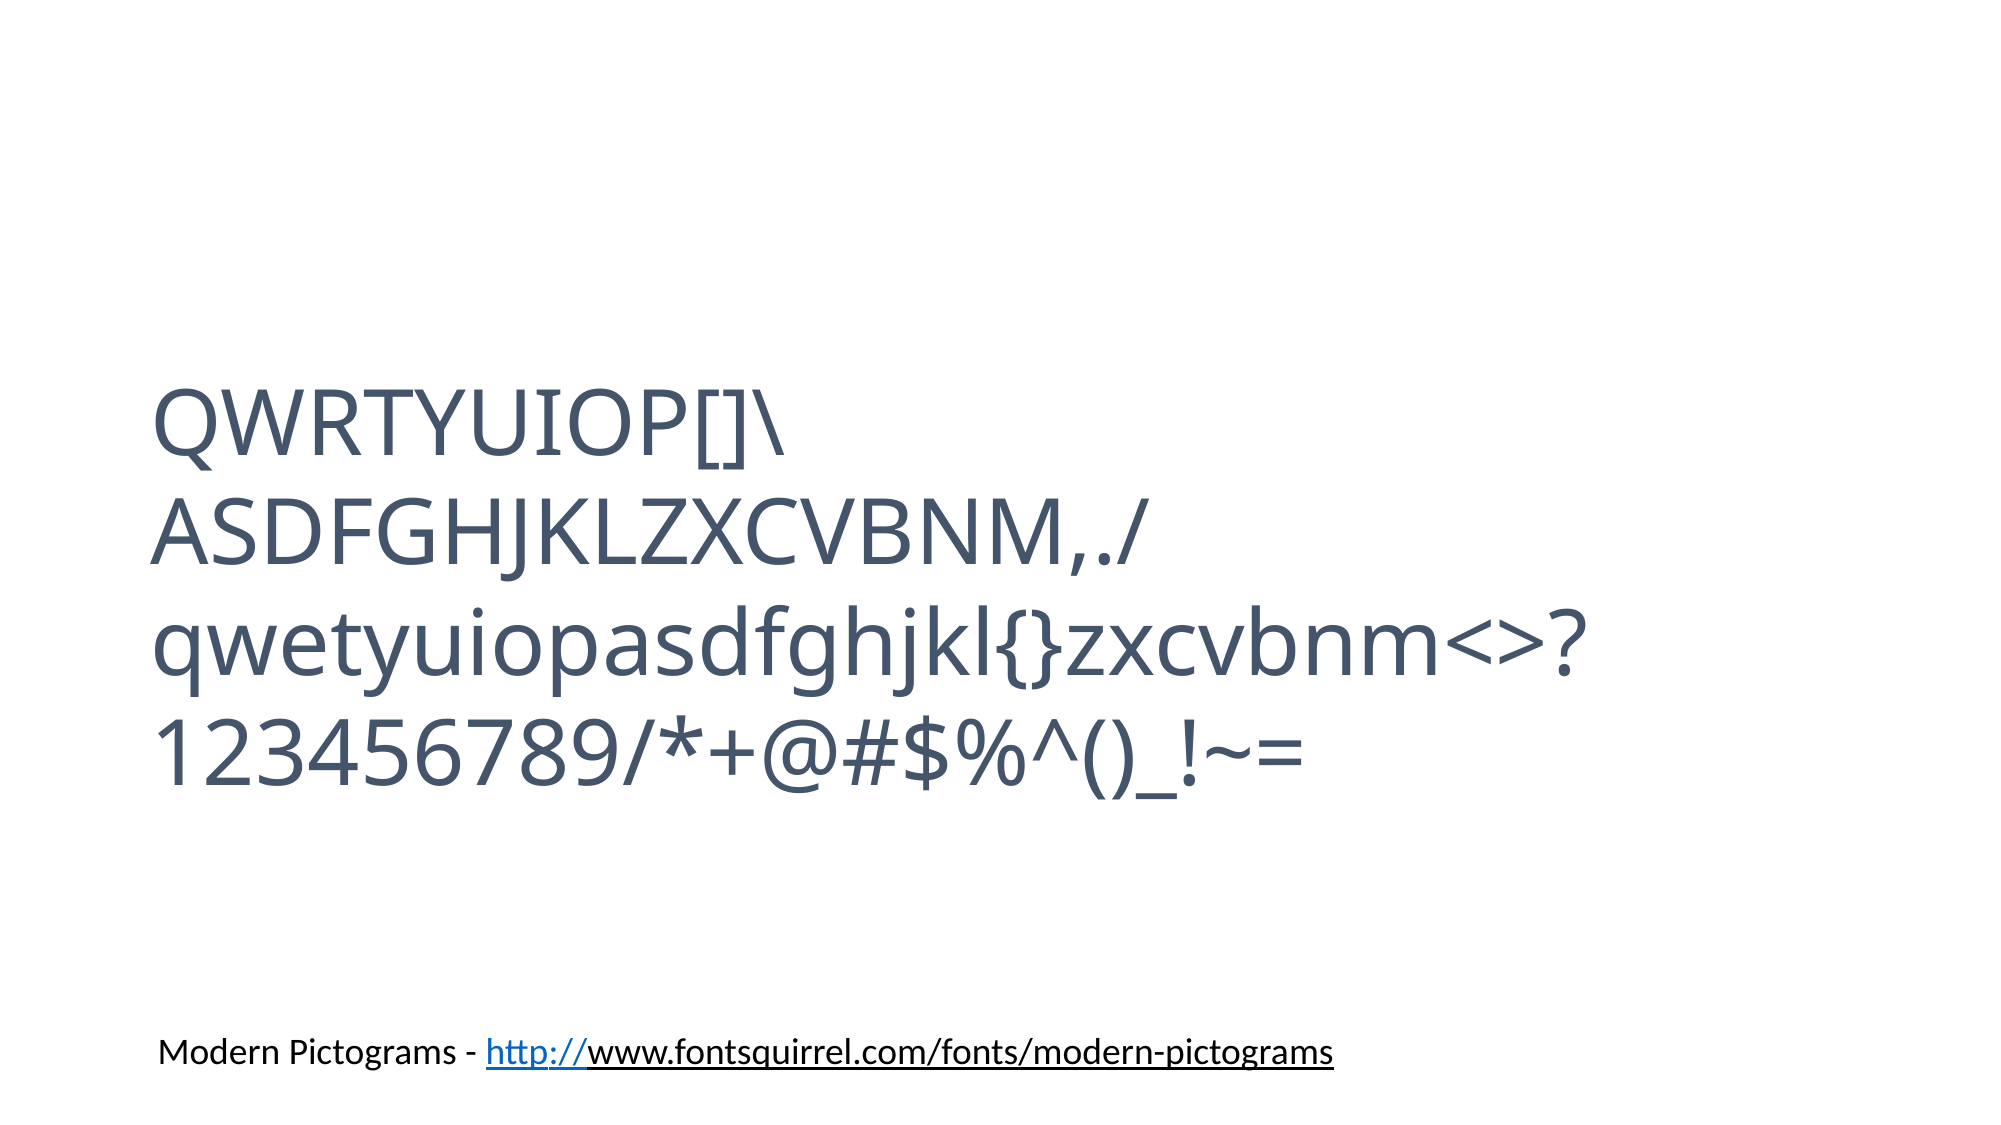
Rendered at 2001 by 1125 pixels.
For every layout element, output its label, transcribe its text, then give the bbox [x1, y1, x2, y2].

text_box Modern Pictograms - http://www.fontsquirrel.com/fonts/modern-pictograms [142, 1019, 1358, 1080]
text_box QWRTYUIOP[]\ASDFGHJKLZXCVBNM,./qwetyuiopasdfghjkl{}zxcvbnm<>?123456789/*+@#$%^()_!~= [135, 356, 1857, 811]
